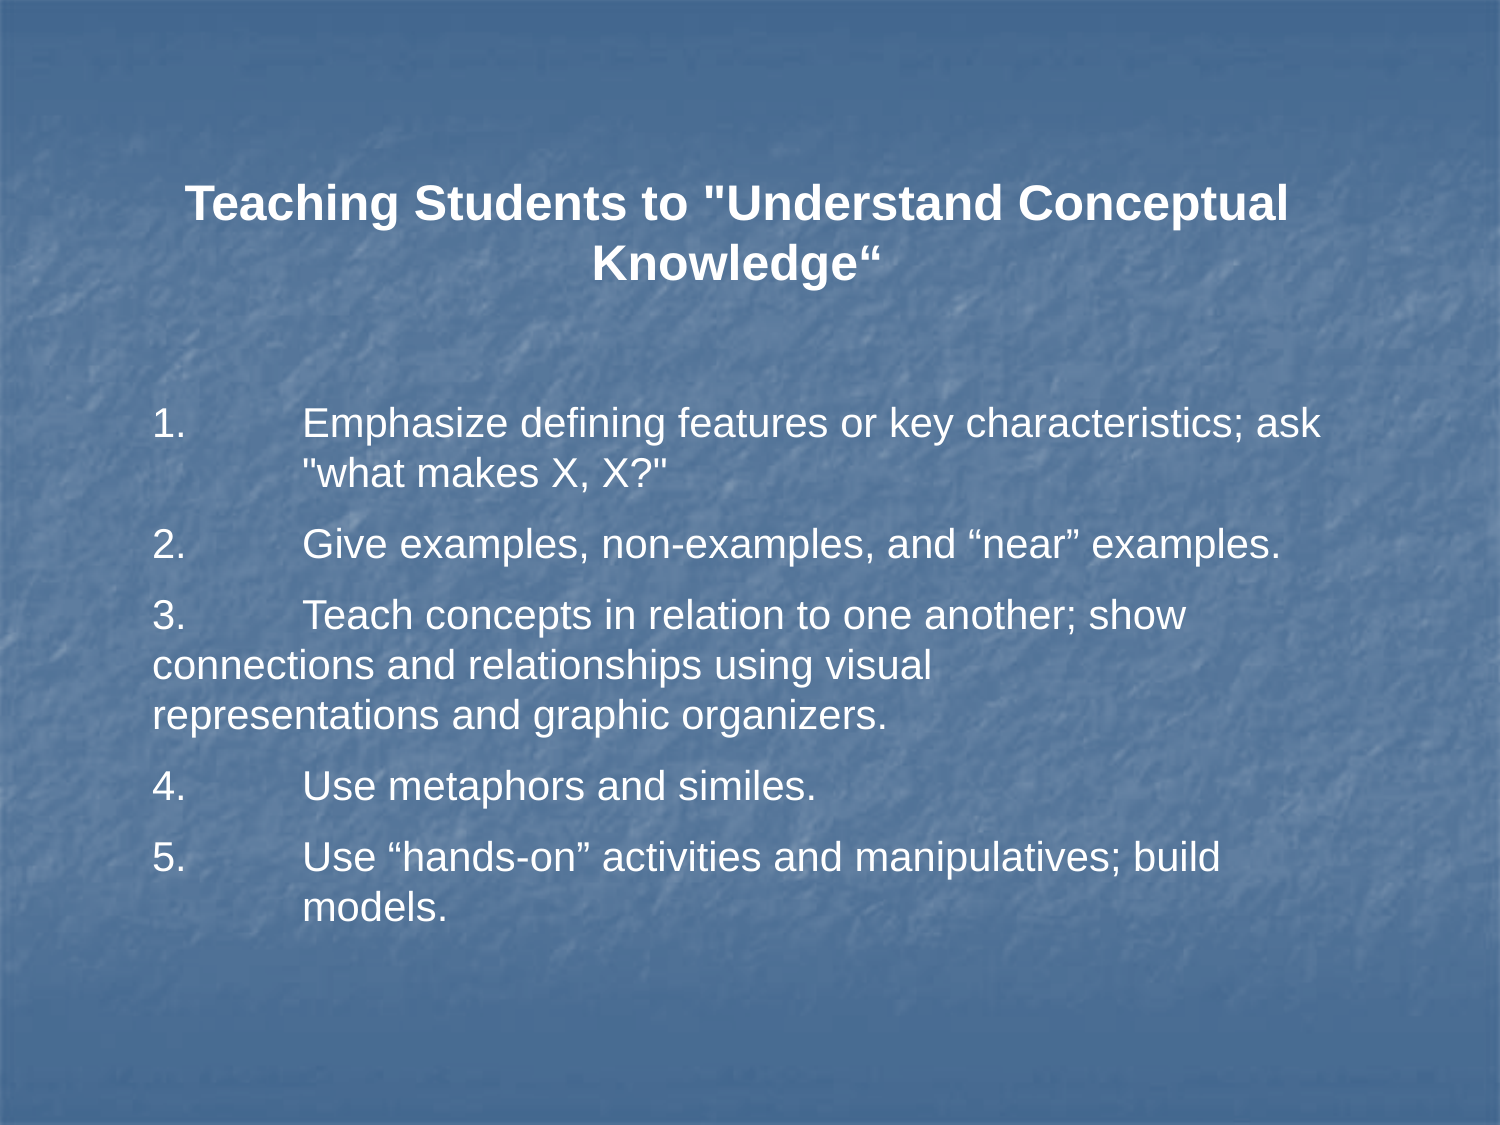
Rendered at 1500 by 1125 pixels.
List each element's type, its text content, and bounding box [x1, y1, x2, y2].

text_box Teaching Students to "Understand Conceptual Knowledge“ 1. Emphasize defining features or key characteristics; ask "what makes X, X?" 2. Give examples, non-examples, and “near” examples. 3. Teach concepts in relation to one another; show connections and relationships using visual representations and graphic organizers. 4. Use metaphors and similes. 5. Use “hands-on” activities and manipulatives; build models. [137, 78, 1338, 938]
